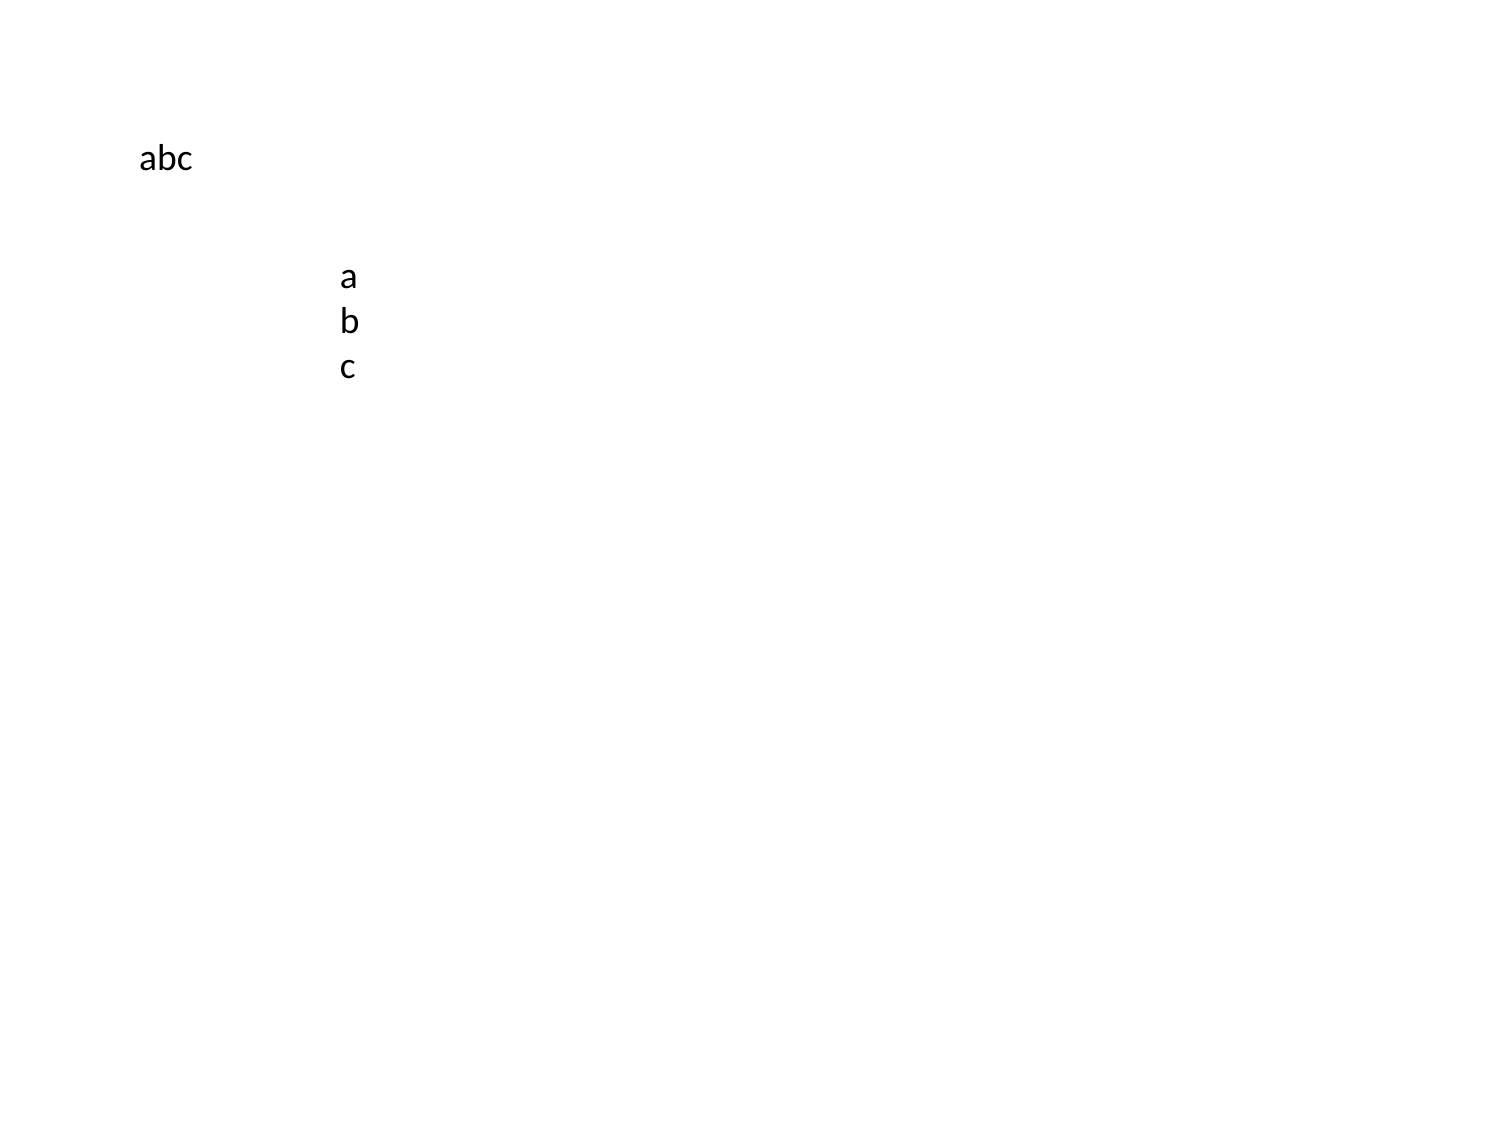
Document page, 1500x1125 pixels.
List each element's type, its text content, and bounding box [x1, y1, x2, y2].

text_box a b c [325, 243, 375, 394]
text_box abc [124, 125, 208, 186]
